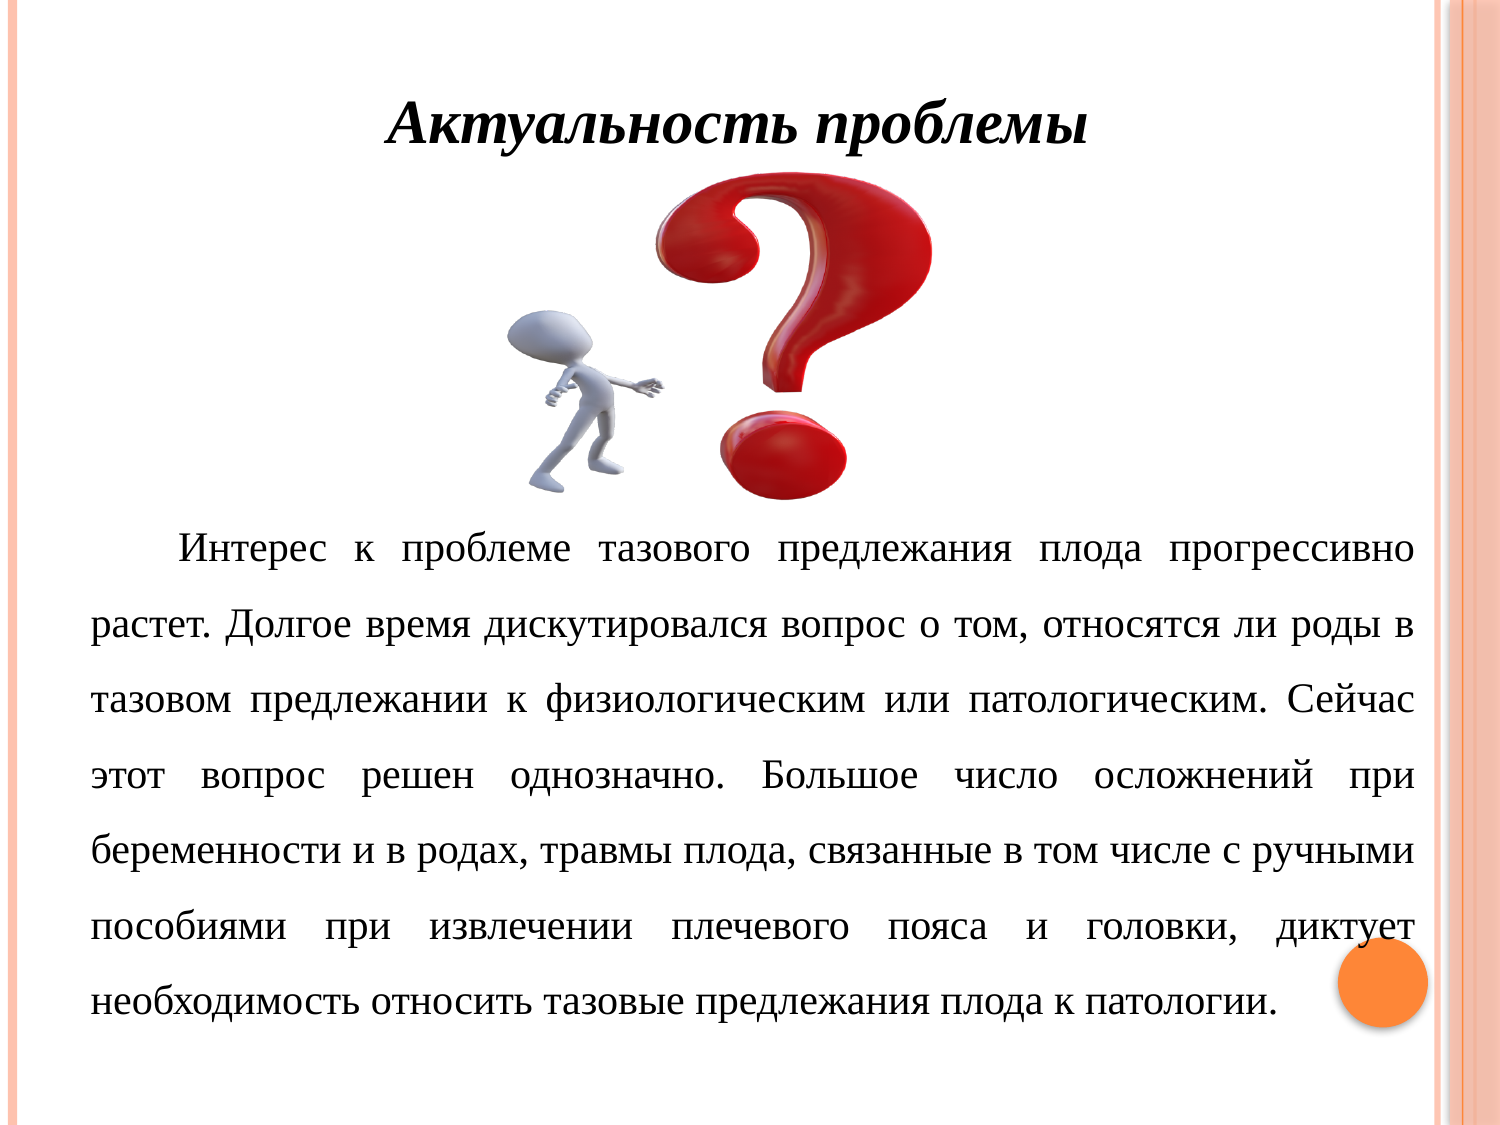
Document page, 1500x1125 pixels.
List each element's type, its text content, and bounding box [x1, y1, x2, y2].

list Актуальность проблемы Интерес к проблеме тазового предлежания плода прогрессивно растет. Долгое время дискутировался вопрос о том, относятся ли роды в тазовом предлежании к физиологическим или патологическим. Сейчас этот вопрос решен однозначно. Большое число осложнений при беременности и в родах, травмы плода, связанные в том числе с ручными пособиями при извлечении плечевого пояса и головки, диктует необходимость относить тазовые предлежания плода к патологии. [46, 35, 1430, 1090]
picture [386, 163, 1067, 513]
